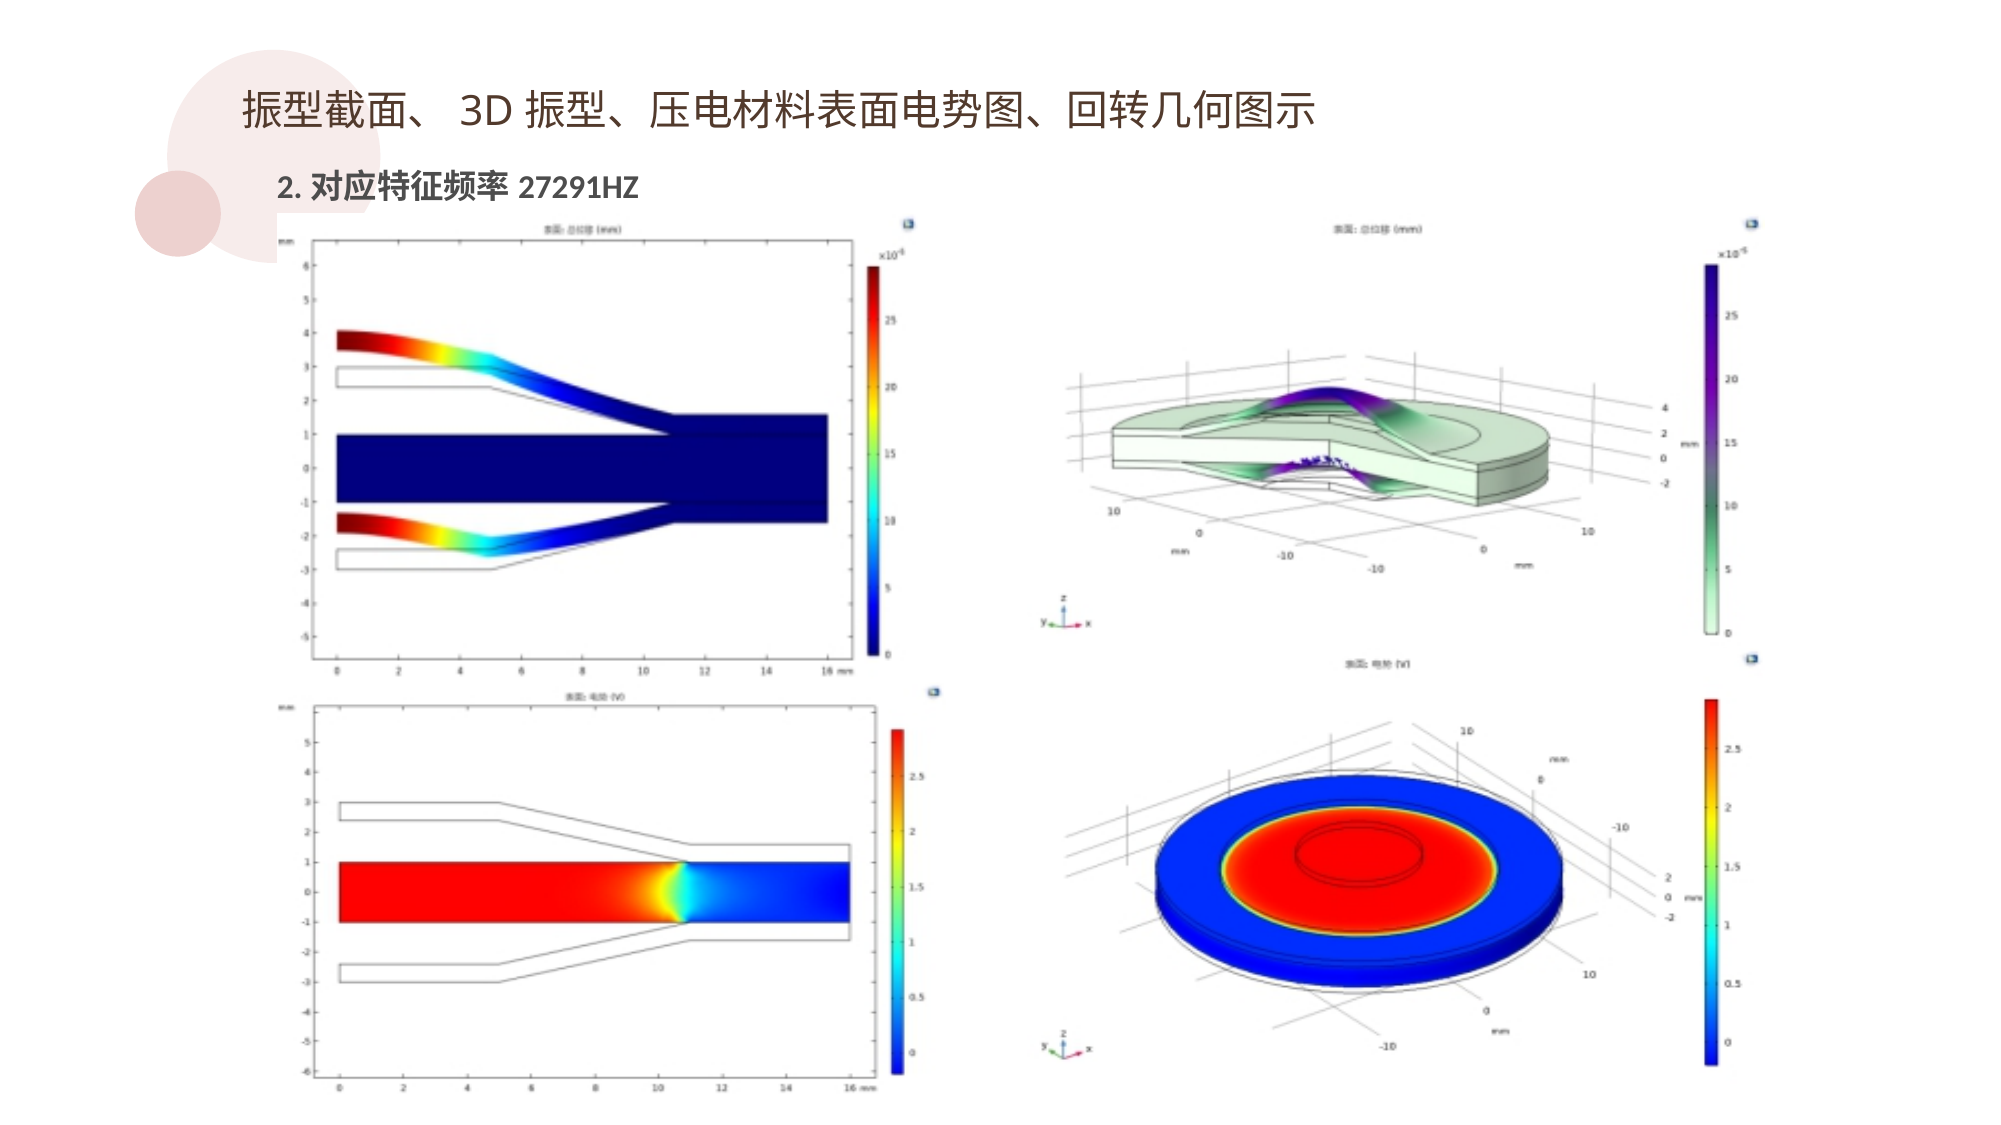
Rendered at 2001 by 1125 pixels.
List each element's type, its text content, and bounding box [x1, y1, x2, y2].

text_box [166, 48, 382, 264]
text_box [262, 158, 1096, 1125]
text_box [133, 169, 222, 258]
text_box 振型截面、3D振型、压电材料表面电势图、回转几何图示 [226, 76, 1333, 142]
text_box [277, 213, 1765, 1095]
